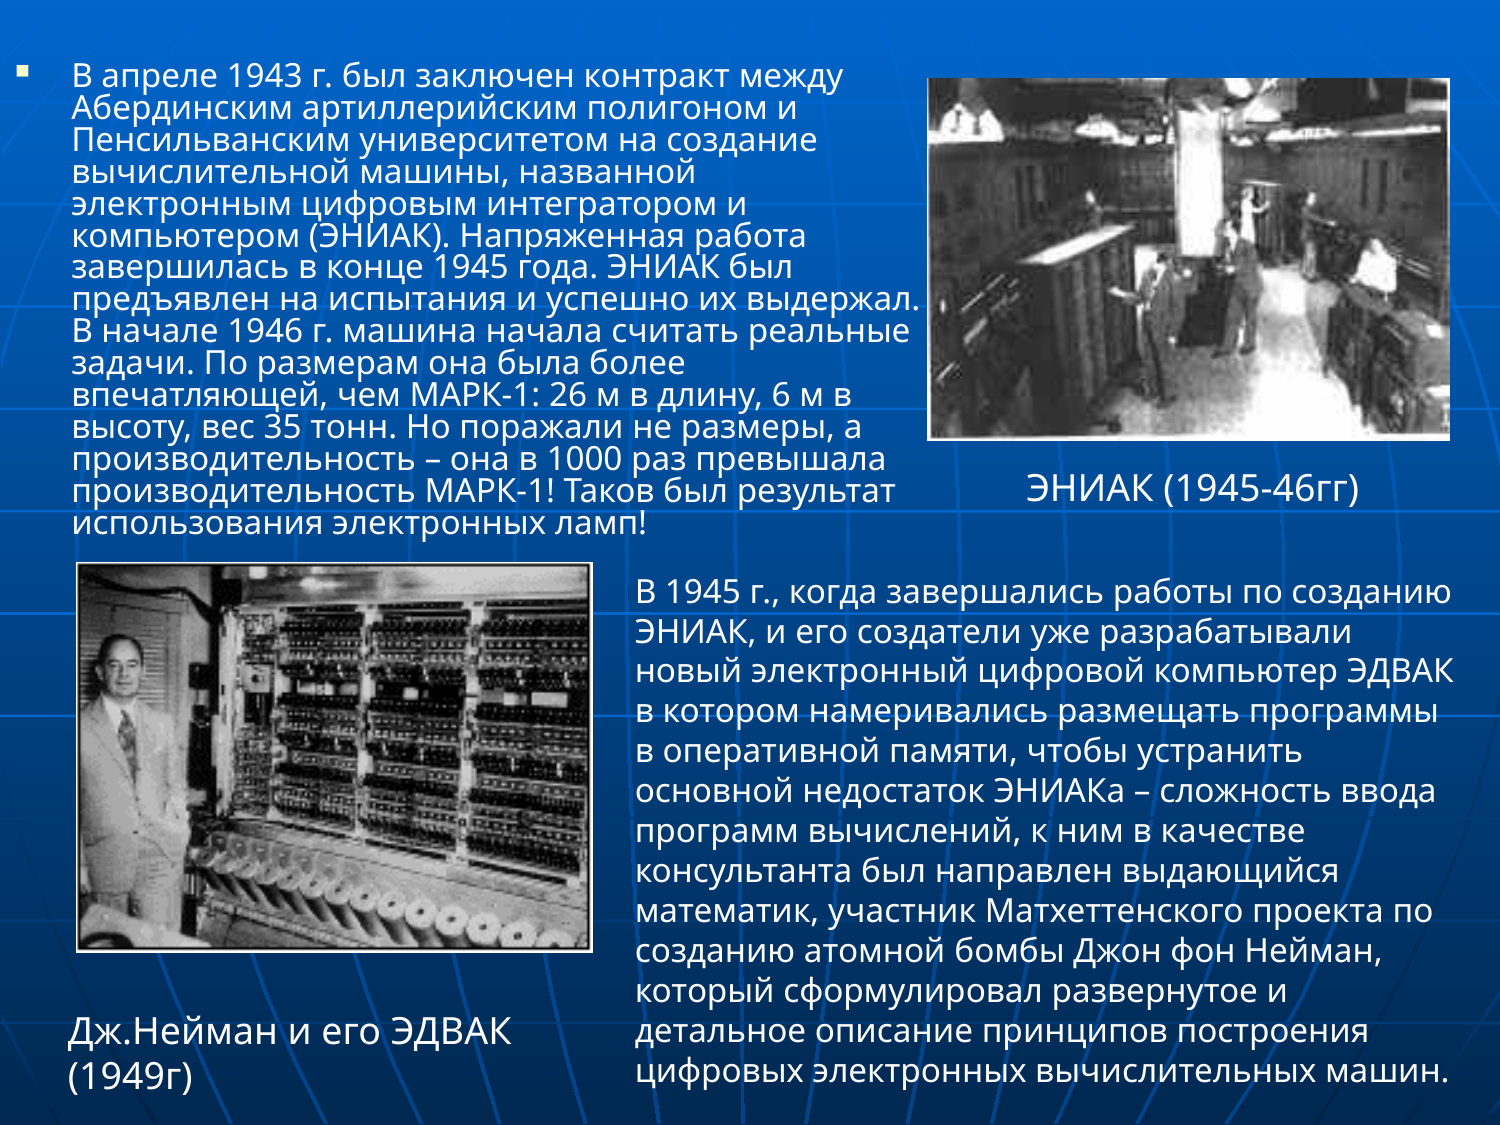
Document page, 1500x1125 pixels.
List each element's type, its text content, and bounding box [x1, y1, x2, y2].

text_box Дж.Нейман и его ЭДВАК (1949г) [53, 999, 644, 1105]
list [76, 562, 593, 953]
text_box В 1945 г., когда завершались работы по созданию ЭНИАК, и его создатели уже разрабатывали новый электронный цифровой компьютер ЭДВАК в котором намеривались размещать программы в оперативной памяти, чтобы устранить основной недостаток ЭНИАКа – сложность ввода программ вычислений, к ним в качестве консультанта был направлен выдающийся математик, участник Матхеттенского проекта по созданию атомной бомбы Джон фон Нейман, который сформулировал развернутое и детальное описание принципов построения цифровых электронных вычислительных машин. [620, 562, 1471, 1097]
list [926, 77, 1450, 442]
text_box ЭНИАК (1945-46гг) [927, 456, 1459, 516]
list В апреле 1943 г. был заключен контракт между Абердинским артиллерийским полигоном и Пенсильванским университетом на создание вычислительной машины, названной электронным цифровым интегратором и компьютером (ЭНИАК). Напряженная работа завершилась в конце 1945 года. ЭНИАК был предъявлен на испытания и успешно их выдержал. В начале 1946 г. машина начала считать реальные задачи. По размерам она была более впечатляющей, чем МАРК-1: 26 м в длину, 6 м в высоту, вес 35 тонн. Но поражали не размеры, а производительность – она в 1000 раз превышала производительность МАРК-1! Таков был результат использования электронных ламп! [0, 54, 940, 575]
